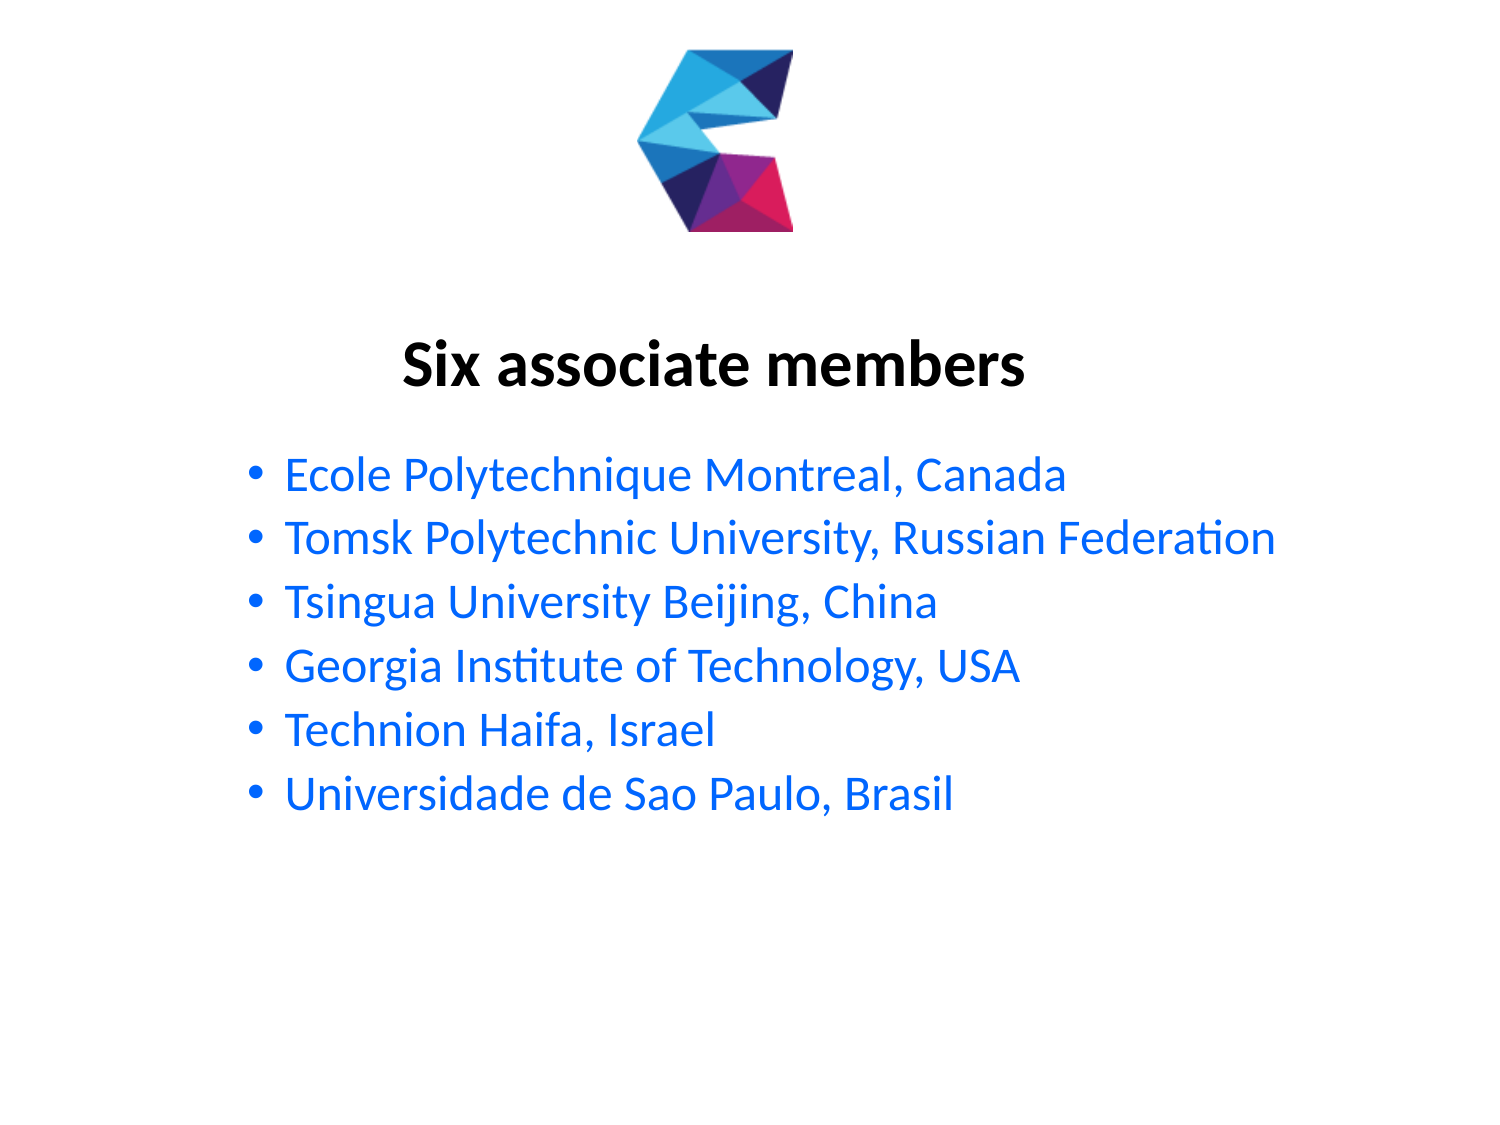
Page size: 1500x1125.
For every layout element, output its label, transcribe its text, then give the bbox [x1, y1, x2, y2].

list Six associate members Ecole Polytechnique Montreal, Canada Tomsk Polytechnic University, Russian Federation Tsingua University Beijing, China Georgia Institute of Technology, USA Technion Haifa, Israel Universidade de Sao Paulo, Brasil [81, 257, 1348, 1055]
picture [637, 49, 793, 232]
